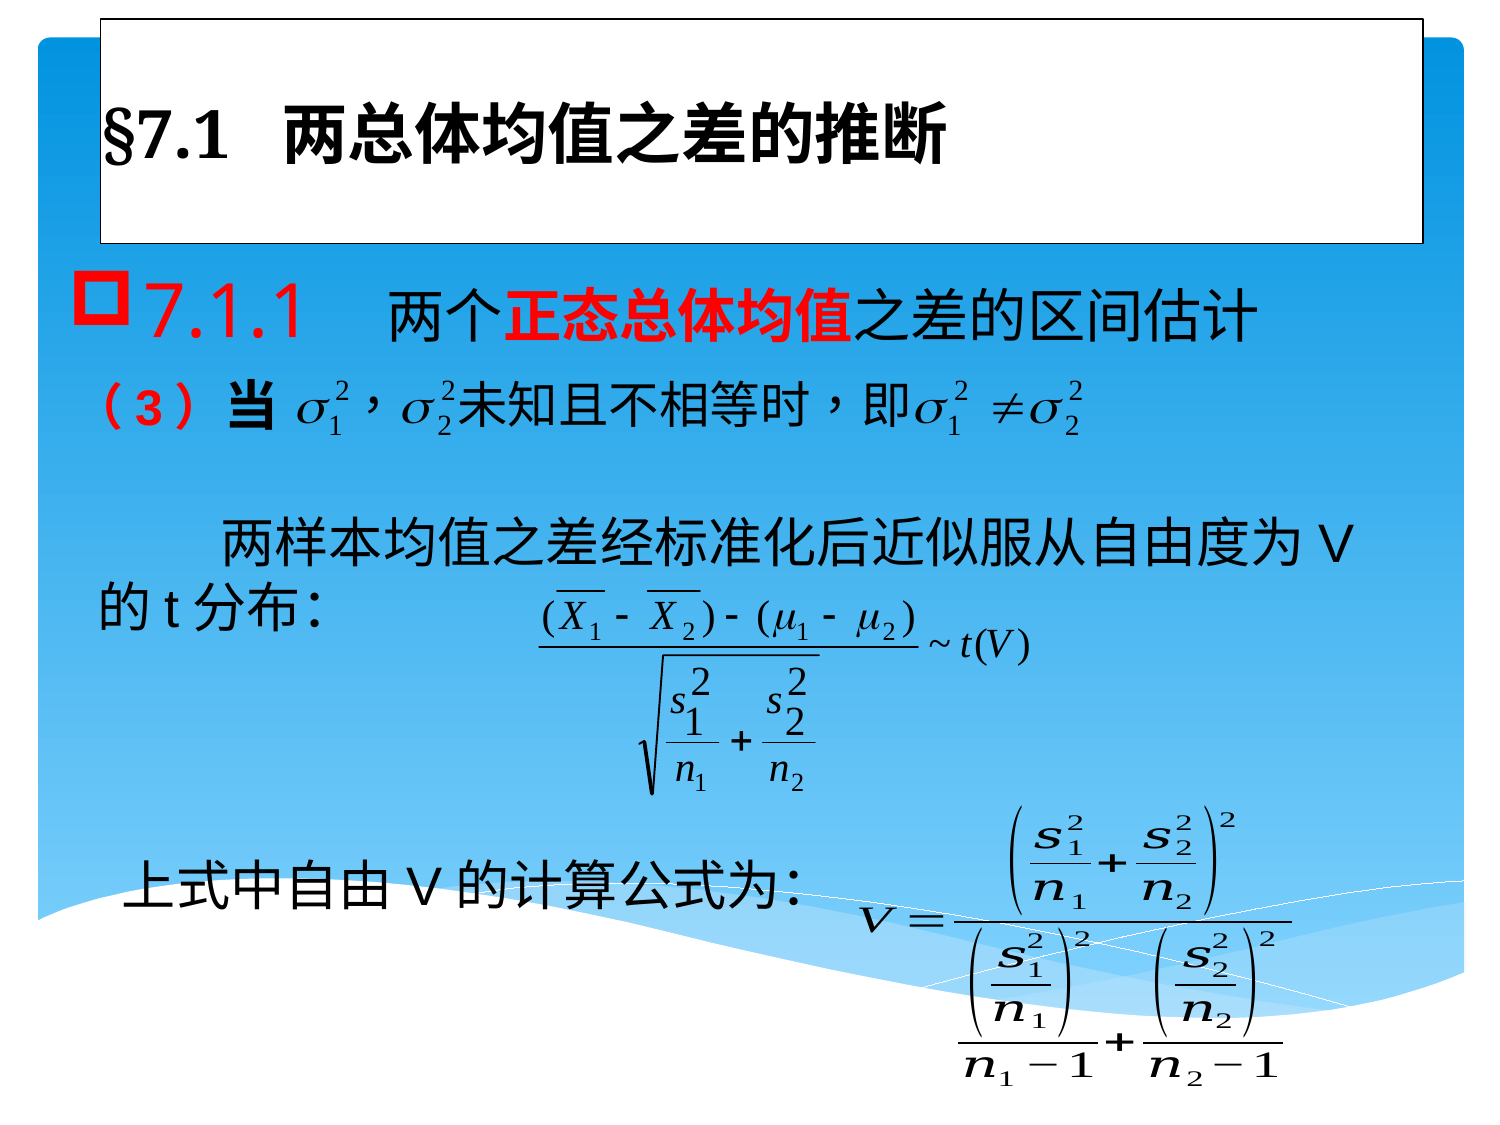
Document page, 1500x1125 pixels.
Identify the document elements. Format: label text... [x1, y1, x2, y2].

text_box 上式中自由V的计算公式为： [107, 844, 1442, 924]
title §7.1 两总体均值之差的推断 [100, 19, 1424, 244]
text_box 两样本均值之差经标准化后近似服从自由度为V的t分布： [82, 500, 1418, 646]
text_box （3）当 [58, 350, 1442, 444]
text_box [288, 368, 1093, 445]
subtitle 7.1.1 两个正态总体均值之差的区间估计 [53, 255, 1459, 386]
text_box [531, 578, 1040, 805]
